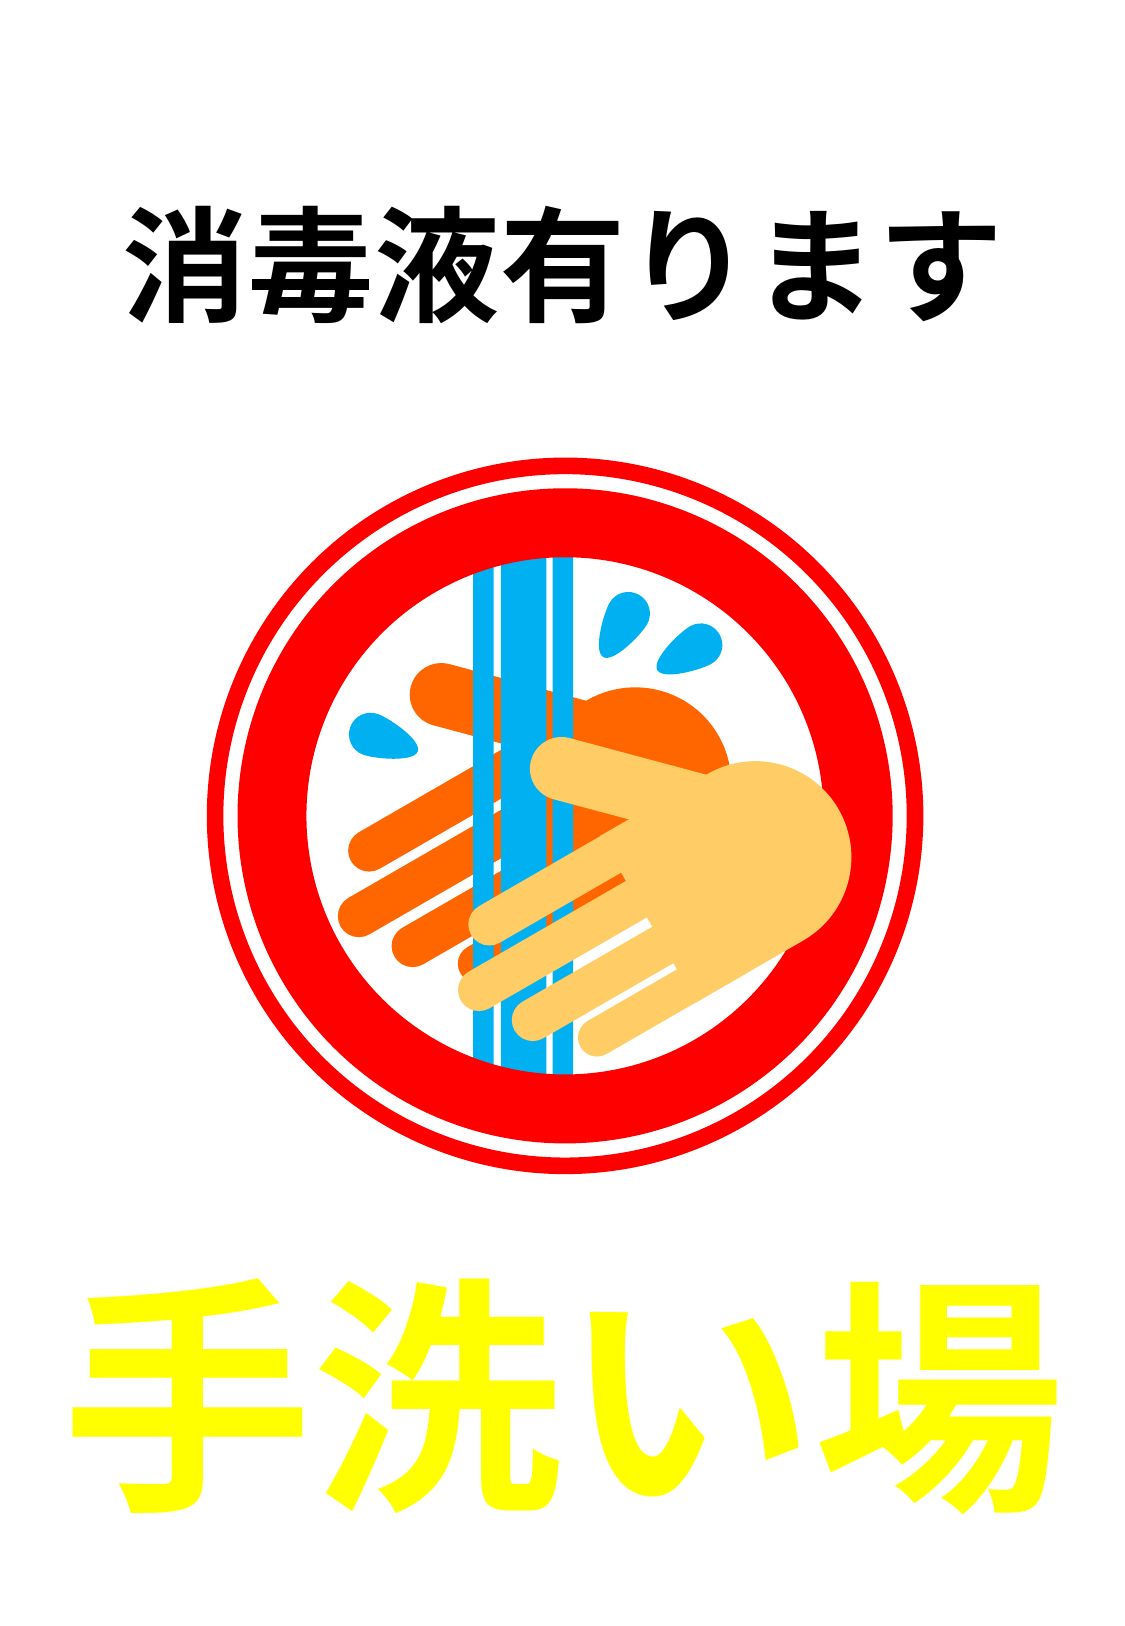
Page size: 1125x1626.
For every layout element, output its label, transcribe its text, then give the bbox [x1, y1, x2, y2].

text_box 消毒液有ります [23, 180, 1104, 346]
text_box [206, 457, 924, 1175]
text_box 手洗い場 [23, 1234, 1104, 1550]
